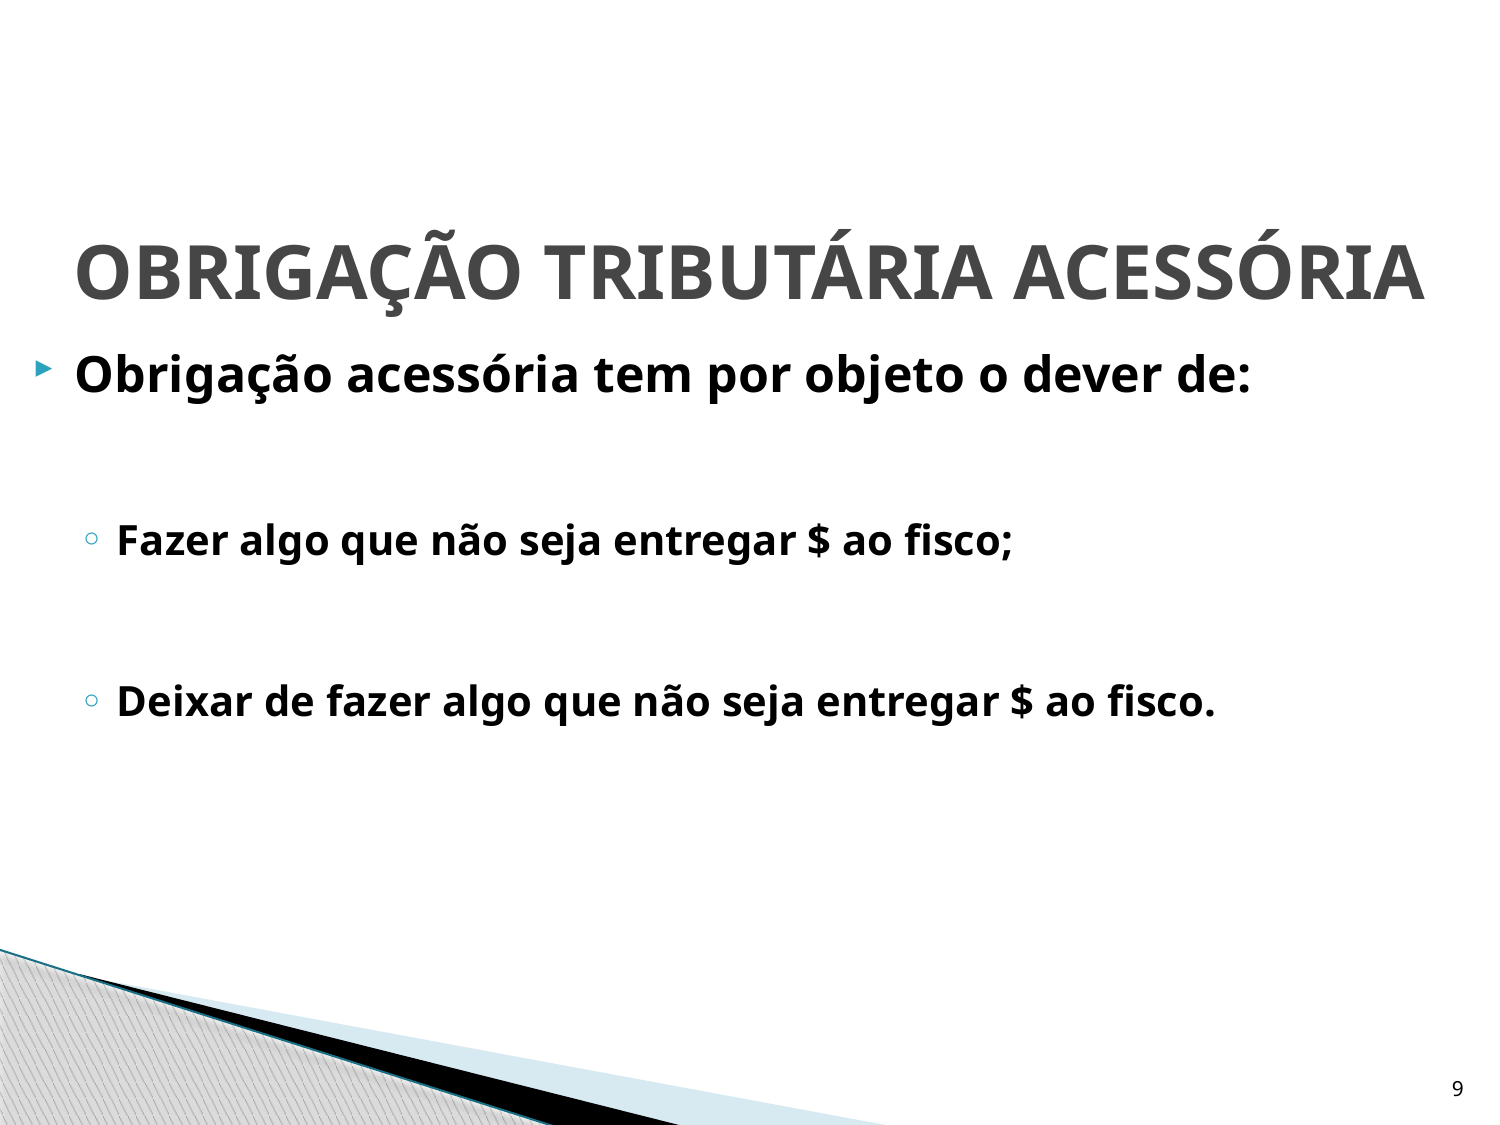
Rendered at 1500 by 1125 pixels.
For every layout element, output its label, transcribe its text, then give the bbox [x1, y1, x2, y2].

list Obrigação acessória tem por objeto o dever de: Fazer algo que não seja entregar $ ao fisco; Deixar de fazer algo que não seja entregar $ ao fisco. [0, 304, 1477, 1125]
title OBRIGAÇÃO TRIBUTÁRIA ACESSÓRIA [0, 234, 1500, 305]
